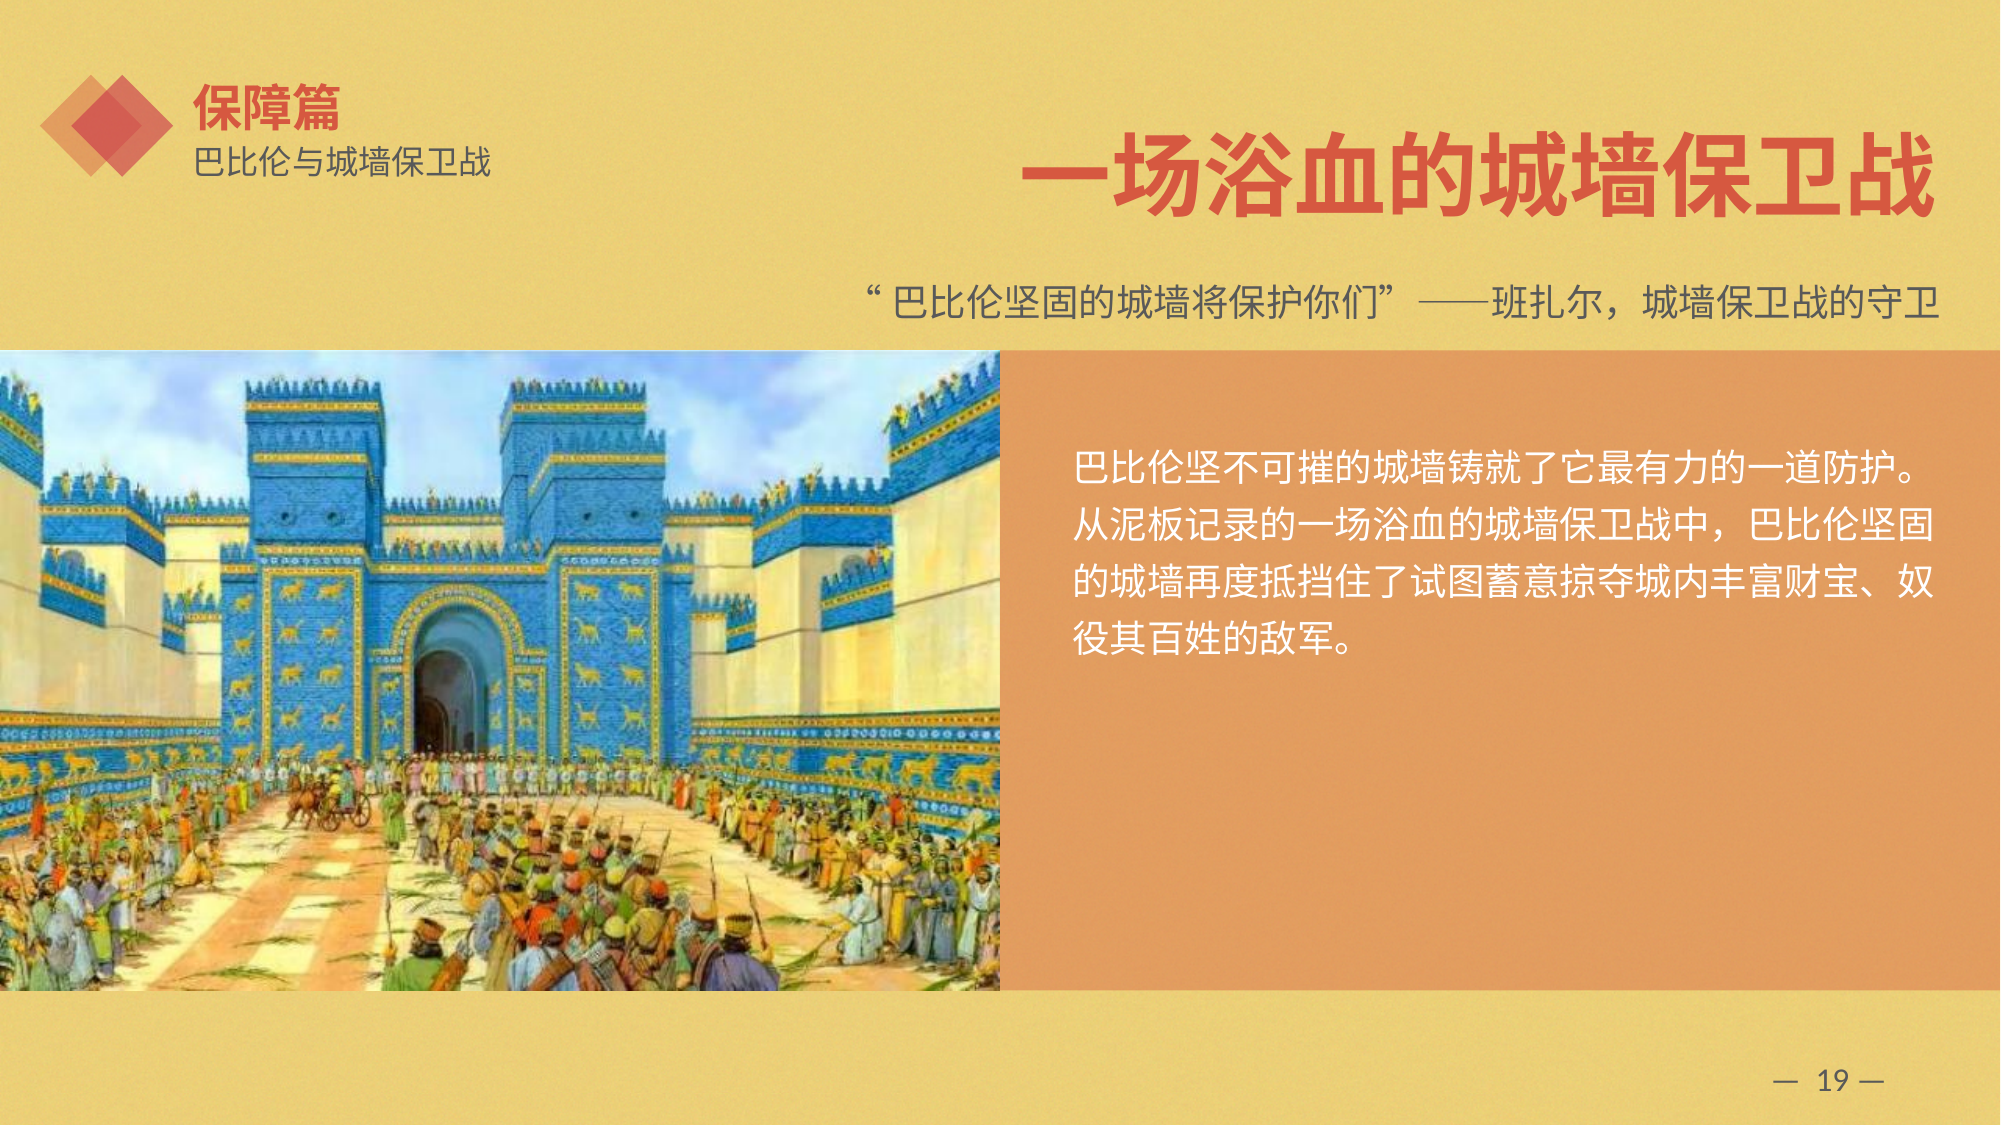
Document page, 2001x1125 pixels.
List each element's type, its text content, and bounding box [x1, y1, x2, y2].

text_box 保障篇 巴比伦与城墙保卫战 [177, 61, 728, 189]
text_box 一场浴血的城墙保卫战 [1004, 110, 1952, 236]
text_box “巴比伦坚固的城墙将保护你们”——班扎尔，城墙保卫战的守卫 [780, 261, 1956, 332]
text_box 巴比伦坚不可摧的城墙铸就了它最有力的一道防护。从泥板记录的一场浴血的城墙保卫战中，巴比伦坚固的城墙再度抵挡住了试图蓄意掠夺城内丰富财宝、奴役其百姓的敌军。 [1057, 424, 1956, 668]
picture [0, 0, 2001, 1125]
text_box [999, 349, 2000, 991]
